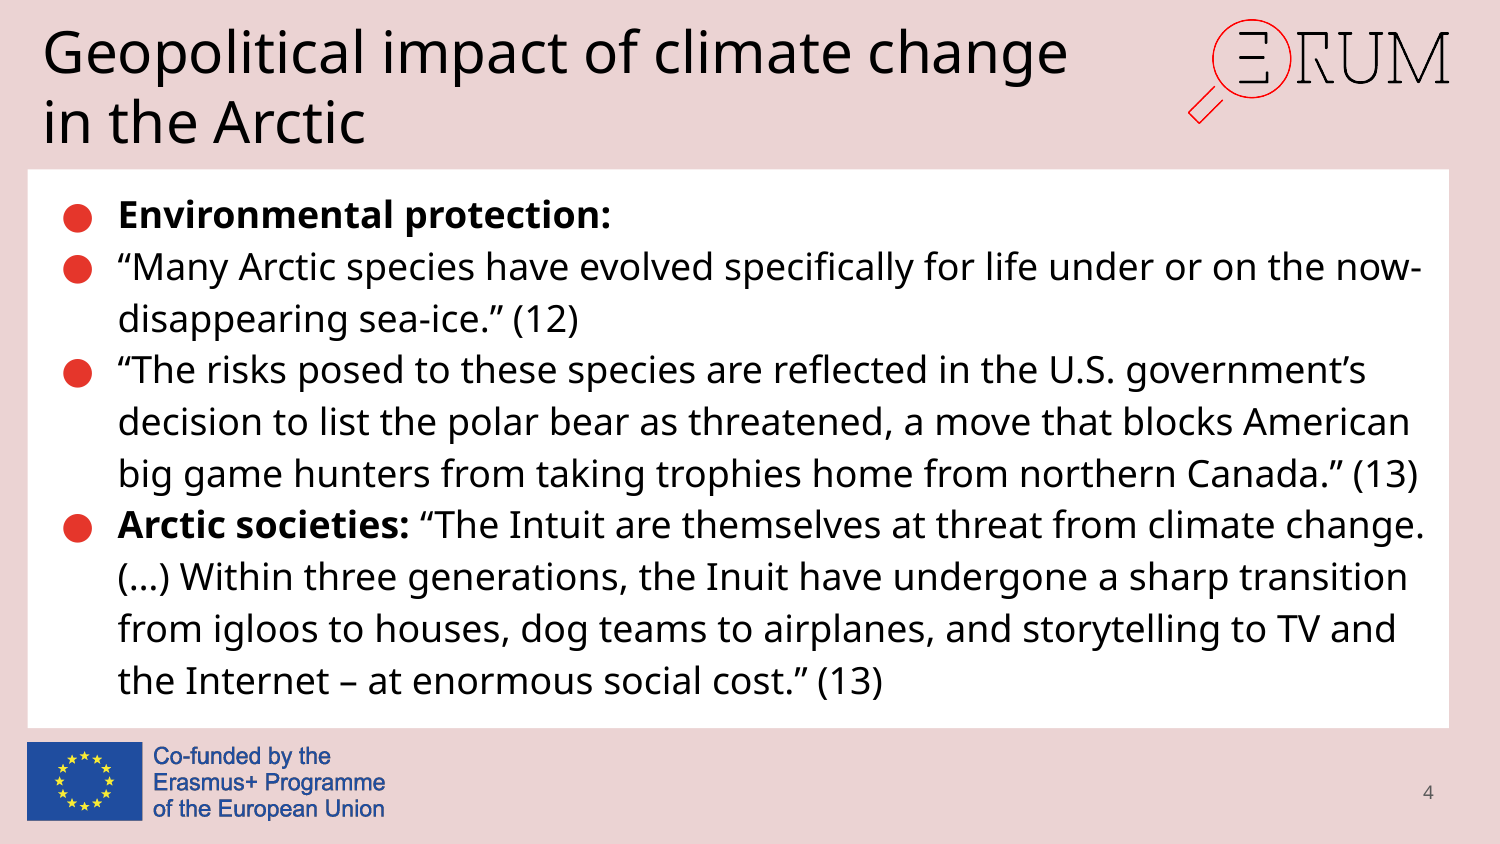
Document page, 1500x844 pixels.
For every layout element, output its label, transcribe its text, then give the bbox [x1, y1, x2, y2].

title Geopolitical impact of climate change in the Arctic [27, 0, 1144, 94]
picture [1136, 0, 1500, 137]
slide_number 4 [1358, 761, 1449, 826]
list Environmental protection: “Many Arctic species have evolved specifically for life under or on the now-disappearing sea-ice.” (12) “The risks posed to these species are reflected in the U.S. government’s decision to list the polar bear as threatened, a move that blocks American big game hunters from taking trophies home from northern Canada.” (13) Arctic societies: “The Intuit are themselves at threat from climate change. (…) Within three generations, the Inuit have undergone a sharp transition from igloos to houses, dog teams to airplanes, and storytelling to TV and the Internet – at enormous social cost.” (13) [27, 169, 1449, 729]
picture [27, 742, 385, 821]
